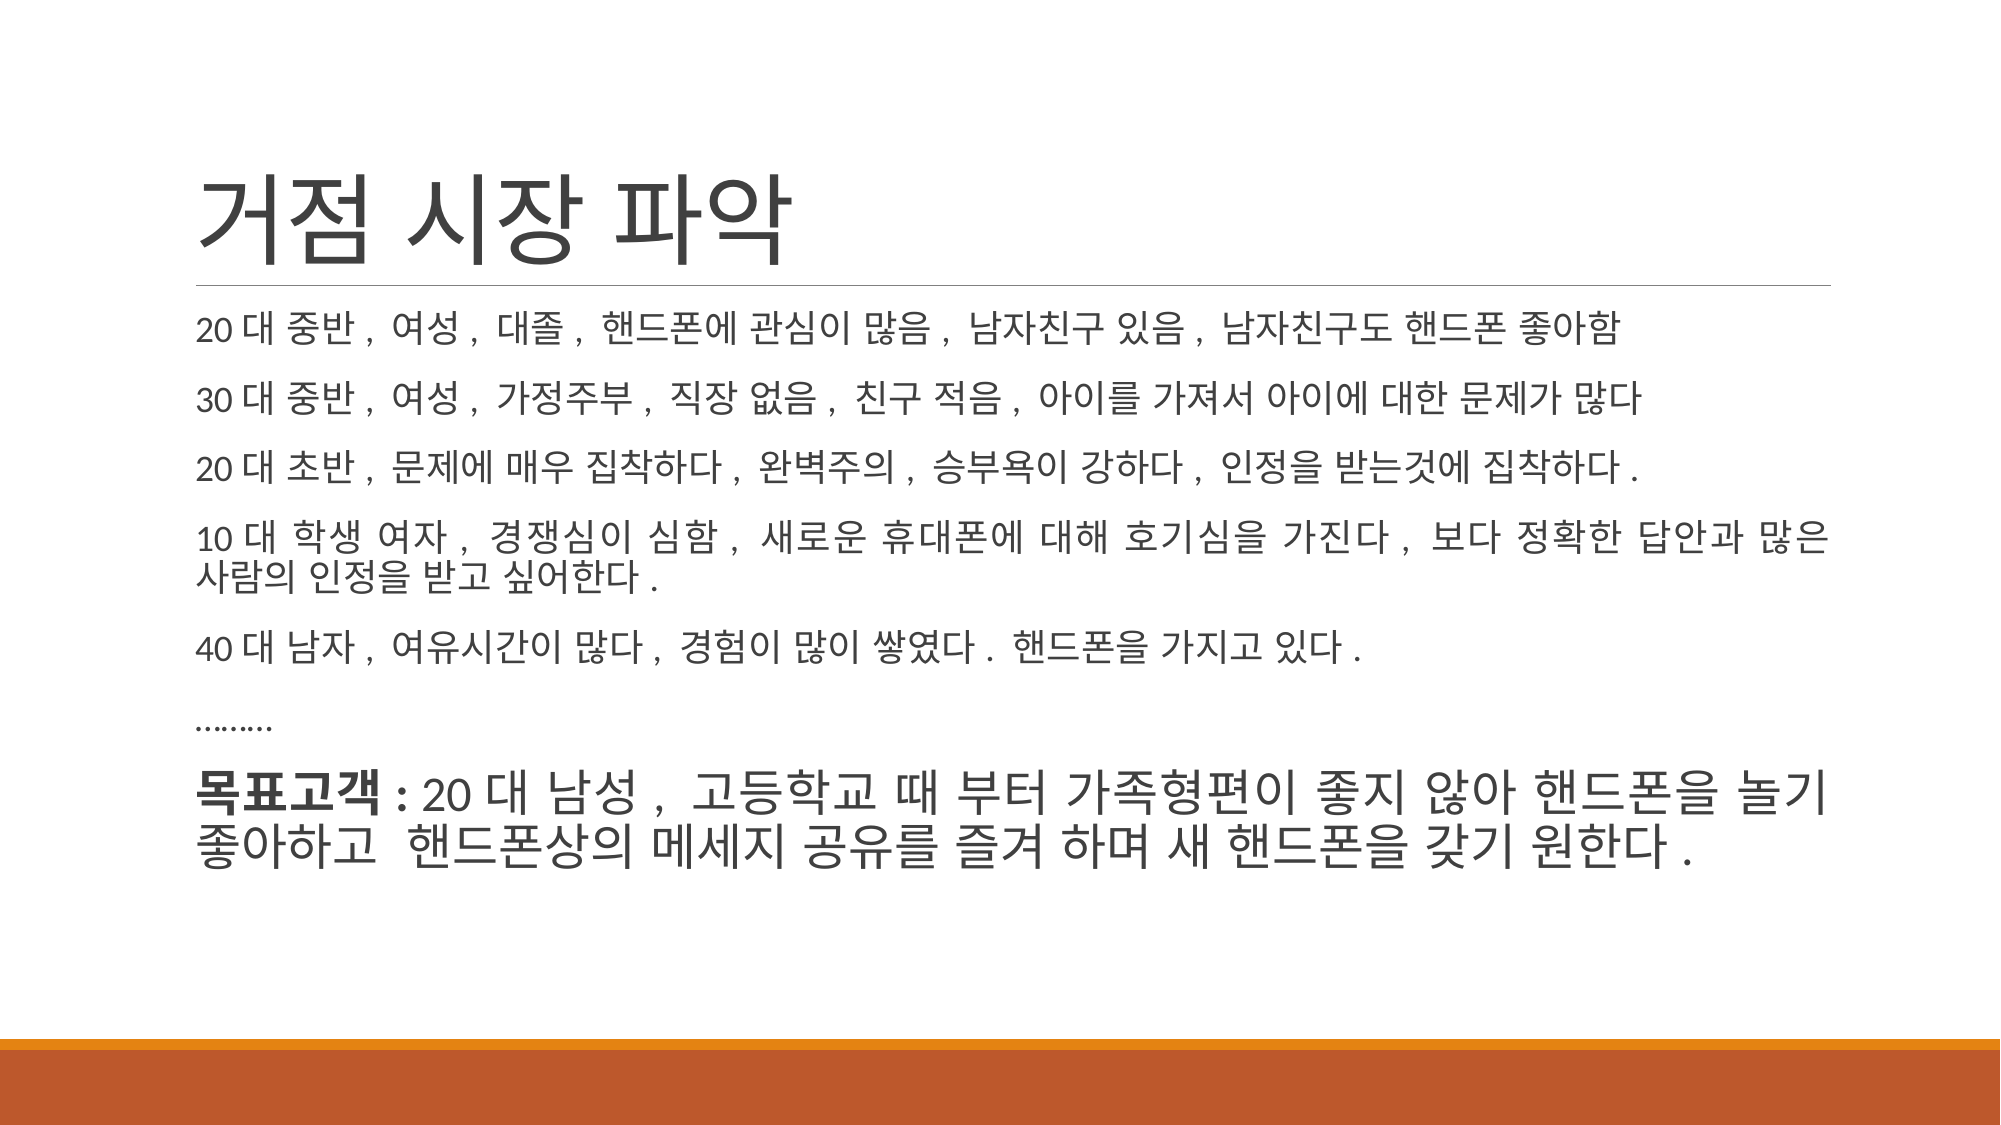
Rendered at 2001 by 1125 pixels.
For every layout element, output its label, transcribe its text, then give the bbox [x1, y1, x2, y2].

list 20대 중반, 여성, 대졸, 핸드폰에 관심이 많음, 남자친구 있음, 남자친구도 핸드폰 좋아함 30대 중반, 여성, 가정주부, 직장 없음, 친구 적음, 아이를 가져서 아이에 대한 문제가 많다 20대 초반, 문제에 매우 집착하다, 완벽주의, 승부욕이 강하다, 인정을 받는것에 집착하다. 10대 학생 여자, 경쟁심이 심함, 새로운 휴대폰에 대해 호기심을 가진다, 보다 정확한 답안과 많은 사람의 인정을 받고 싶어한다. 40대 남자, 여유시간이 많다, 경험이 많이 쌓였다. 핸드폰을 가지고 있다. ……… 목표고객: 20대 남성, 고등학교 때 부터 가족형편이 좋지 않아 핸드폰을 놀기 좋아하고 핸드폰상의 메세지 공유를 즐겨 하며 새 핸드폰을 갖기 원한다. [180, 302, 1830, 963]
title 거점 시장 파악 [180, 47, 1830, 285]
